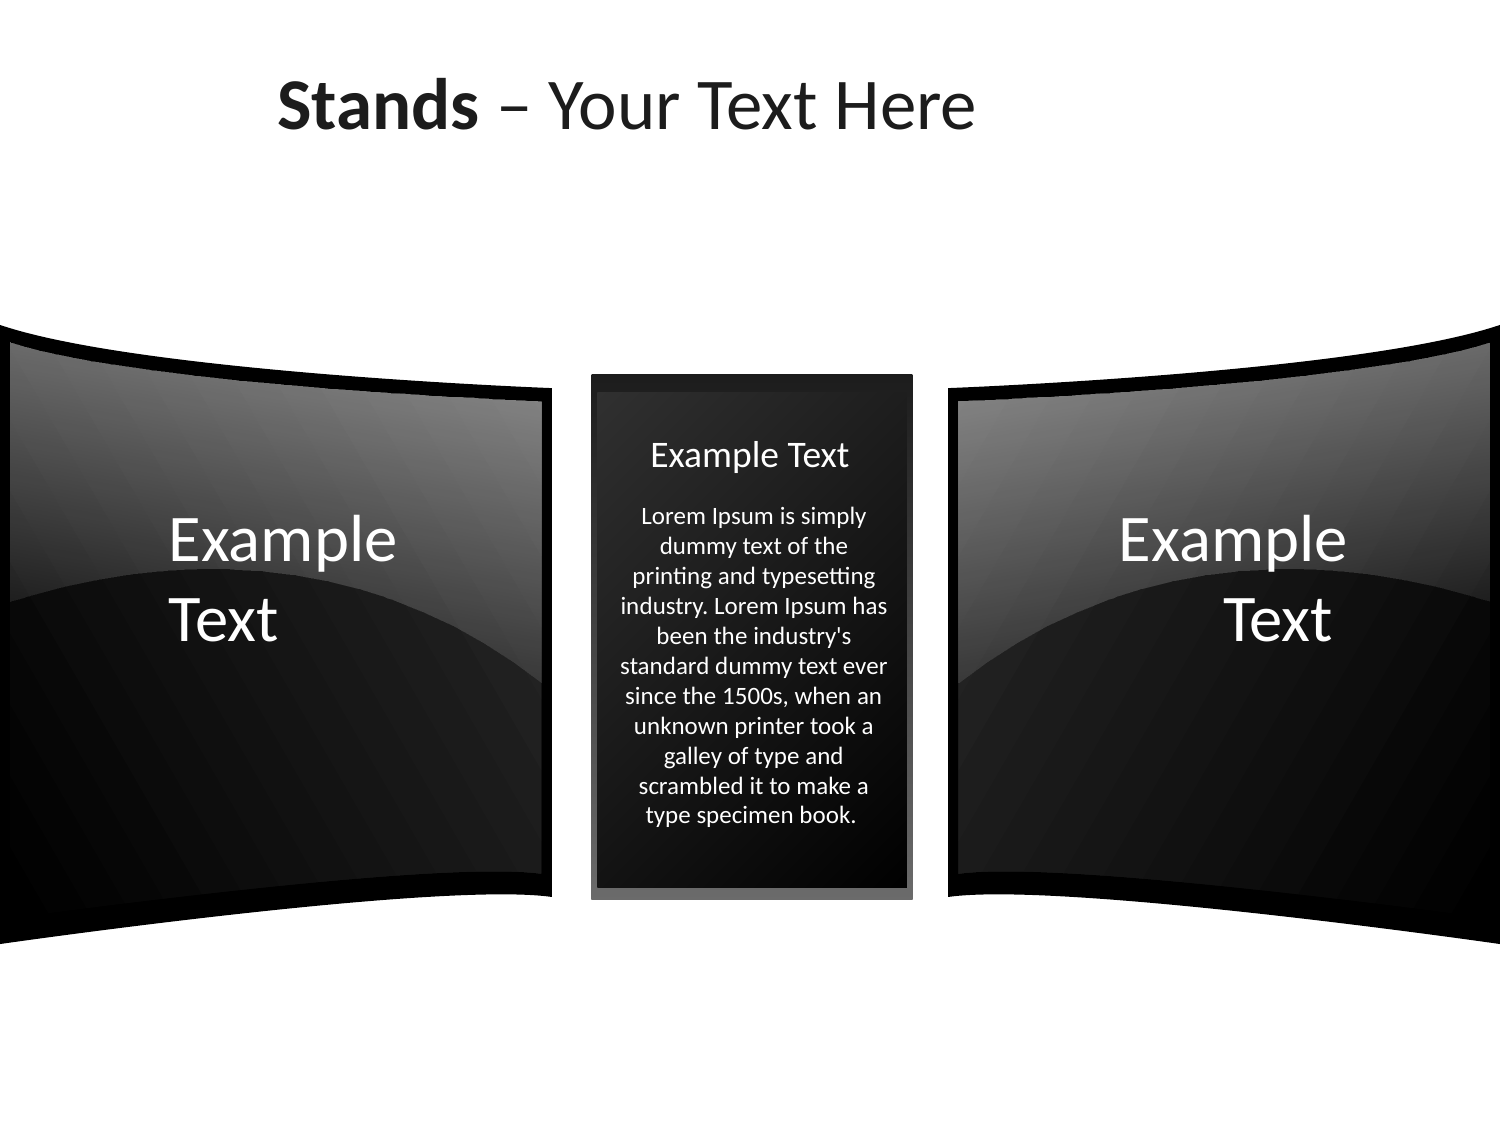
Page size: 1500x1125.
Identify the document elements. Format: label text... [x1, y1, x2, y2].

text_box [0, 324, 553, 945]
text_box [591, 374, 913, 901]
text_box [947, 324, 1500, 945]
text_box Stands – Your Text Here [262, 50, 1276, 150]
